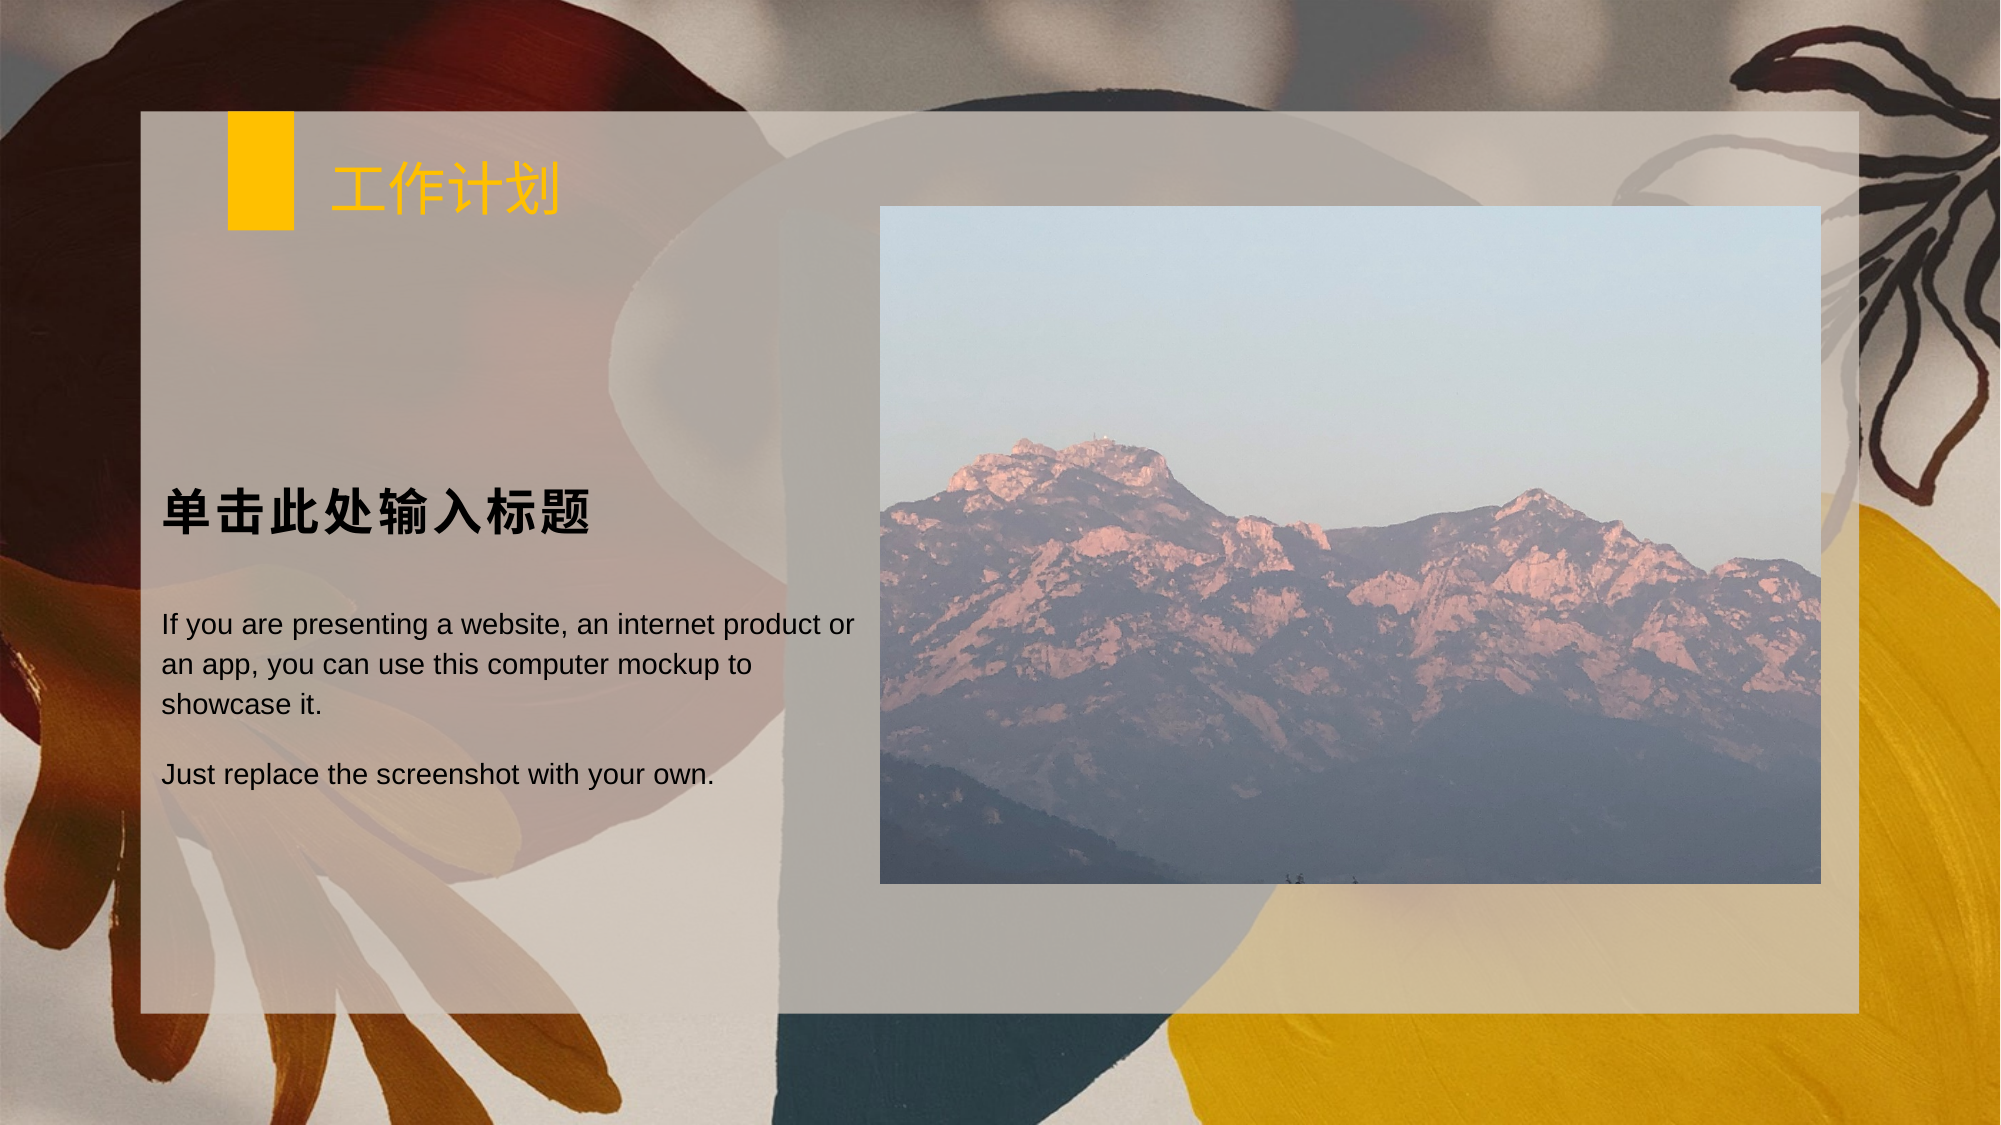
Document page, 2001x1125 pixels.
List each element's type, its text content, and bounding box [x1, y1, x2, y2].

subtitle If you are presenting a website, an internet product or an app, you can use this computer mockup to showcase it. Just replace the screenshot with your own. [141, 579, 880, 850]
title 单击此处输入标题 [141, 236, 880, 561]
picture [0, 0, 2001, 1125]
text_box 工作计划 [314, 144, 742, 230]
text_box [227, 110, 295, 231]
